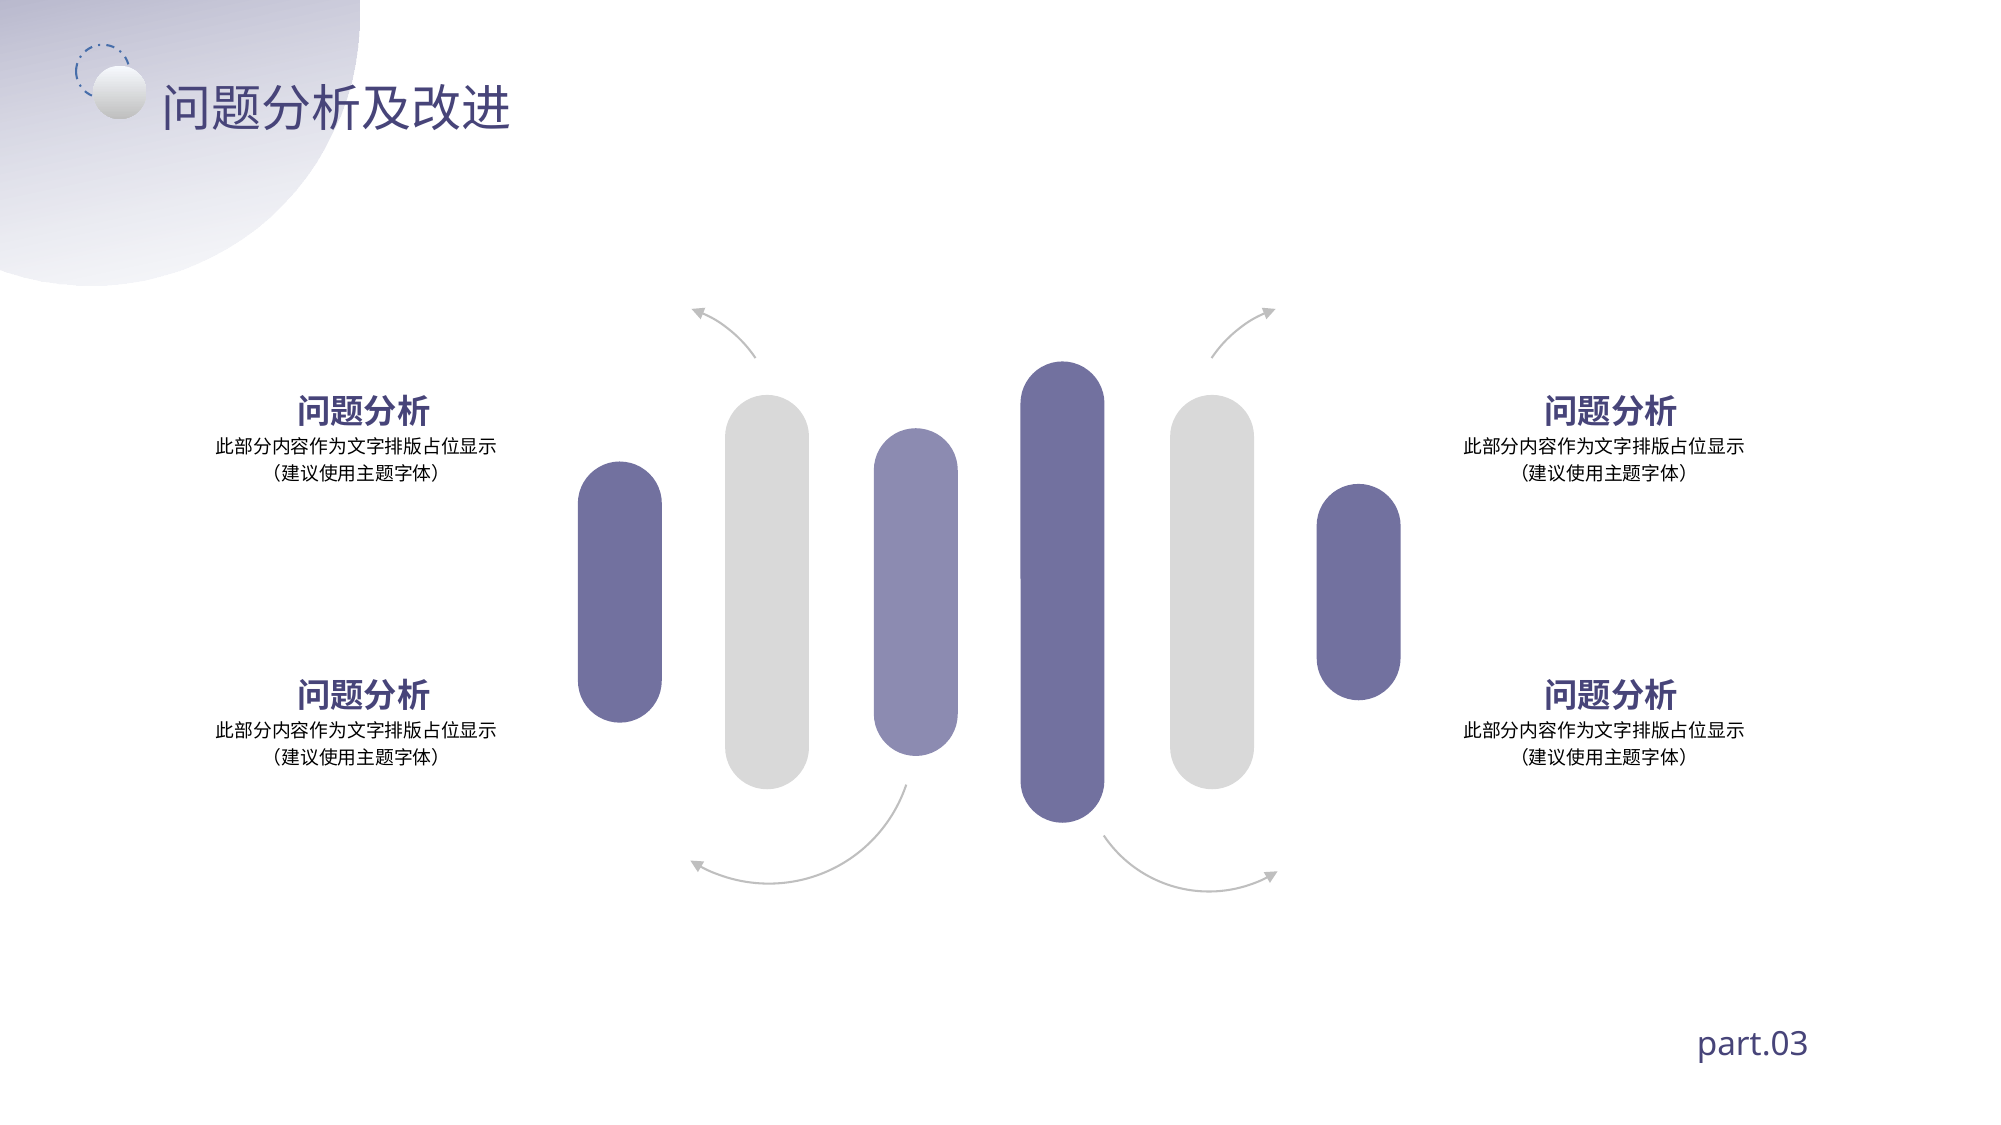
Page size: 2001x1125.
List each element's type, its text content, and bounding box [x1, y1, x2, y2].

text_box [201, 645, 527, 762]
text_box [1211, 307, 1308, 403]
text_box [659, 307, 756, 403]
text_box [1103, 780, 1278, 893]
text_box 问题分析及改进 [146, 39, 625, 145]
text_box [578, 403, 1401, 780]
text_box part.03 [1682, 994, 1916, 1070]
text_box [1019, 780, 1106, 824]
text_box [690, 780, 907, 885]
text_box [92, 64, 146, 120]
text_box [1220, 780, 1240, 789]
text_box [1185, 393, 1239, 403]
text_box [201, 361, 527, 479]
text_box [1448, 361, 1774, 479]
text_box [75, 43, 130, 97]
text_box [1019, 360, 1106, 403]
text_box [1448, 645, 1774, 762]
text_box [0, 0, 361, 287]
text_box [740, 393, 794, 403]
